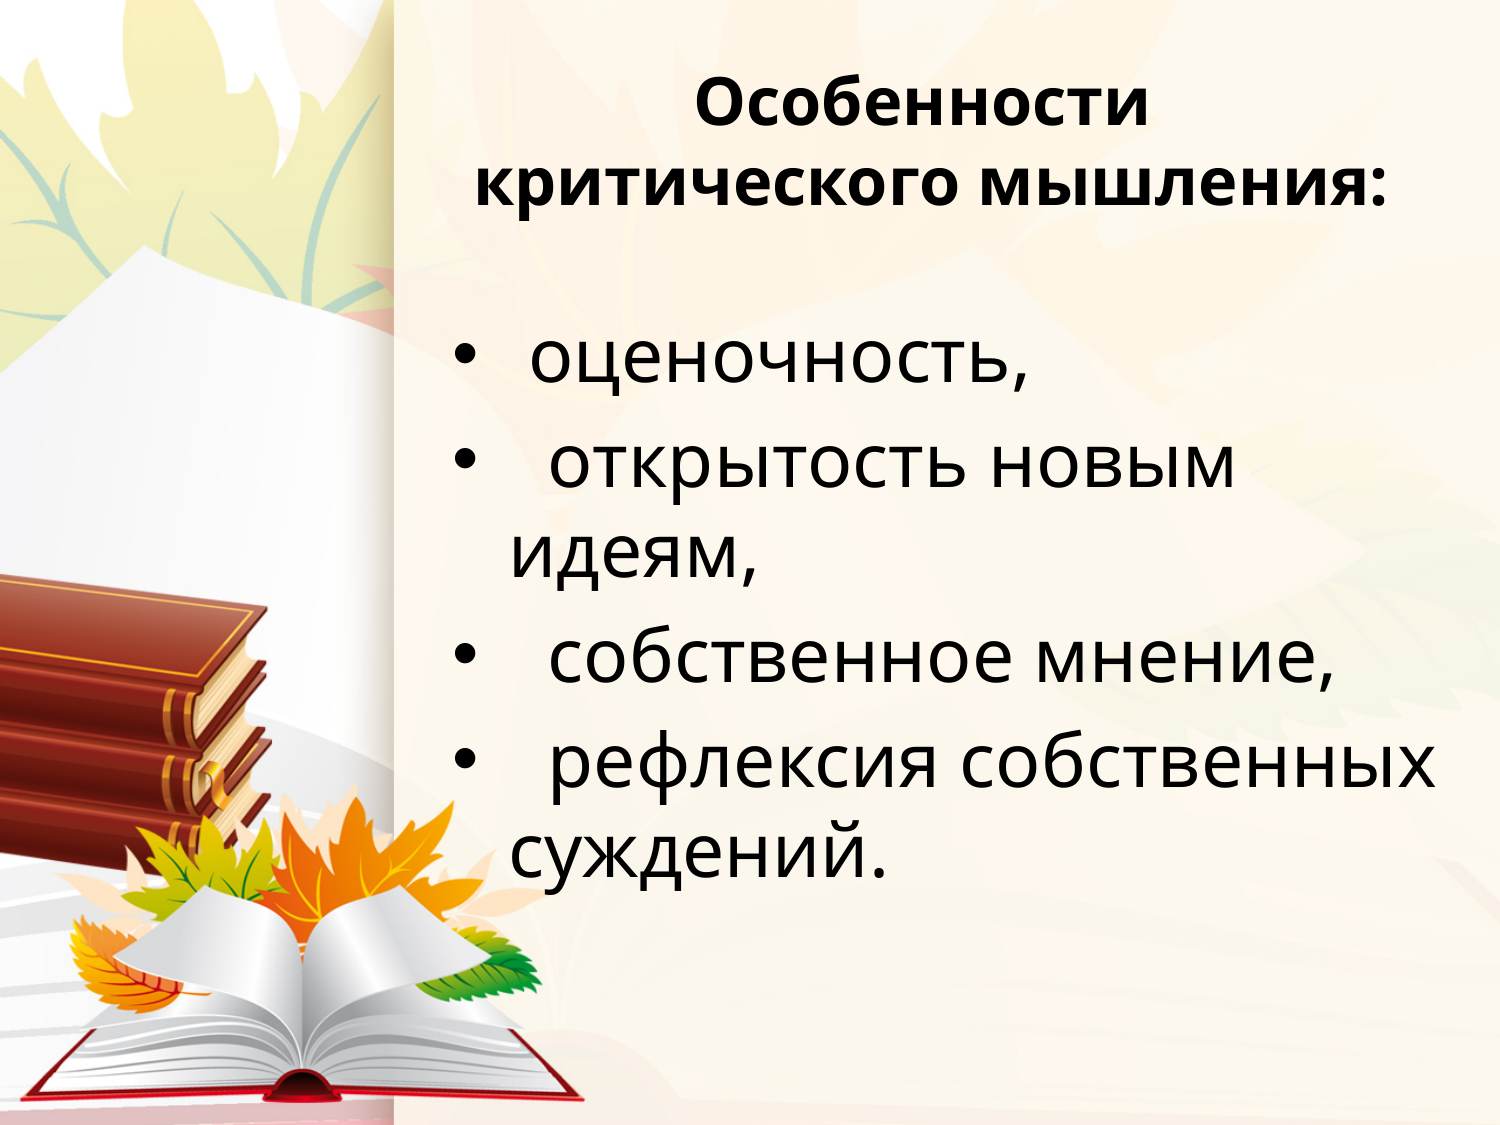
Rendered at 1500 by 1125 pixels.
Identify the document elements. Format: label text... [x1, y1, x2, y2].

title Особенности критического мышления: [399, 45, 1463, 233]
picture [0, 0, 1500, 1125]
list оценочность, открытость новым идеям, собственное мнение, рефлексия собственных суждений. [437, 299, 1463, 993]
